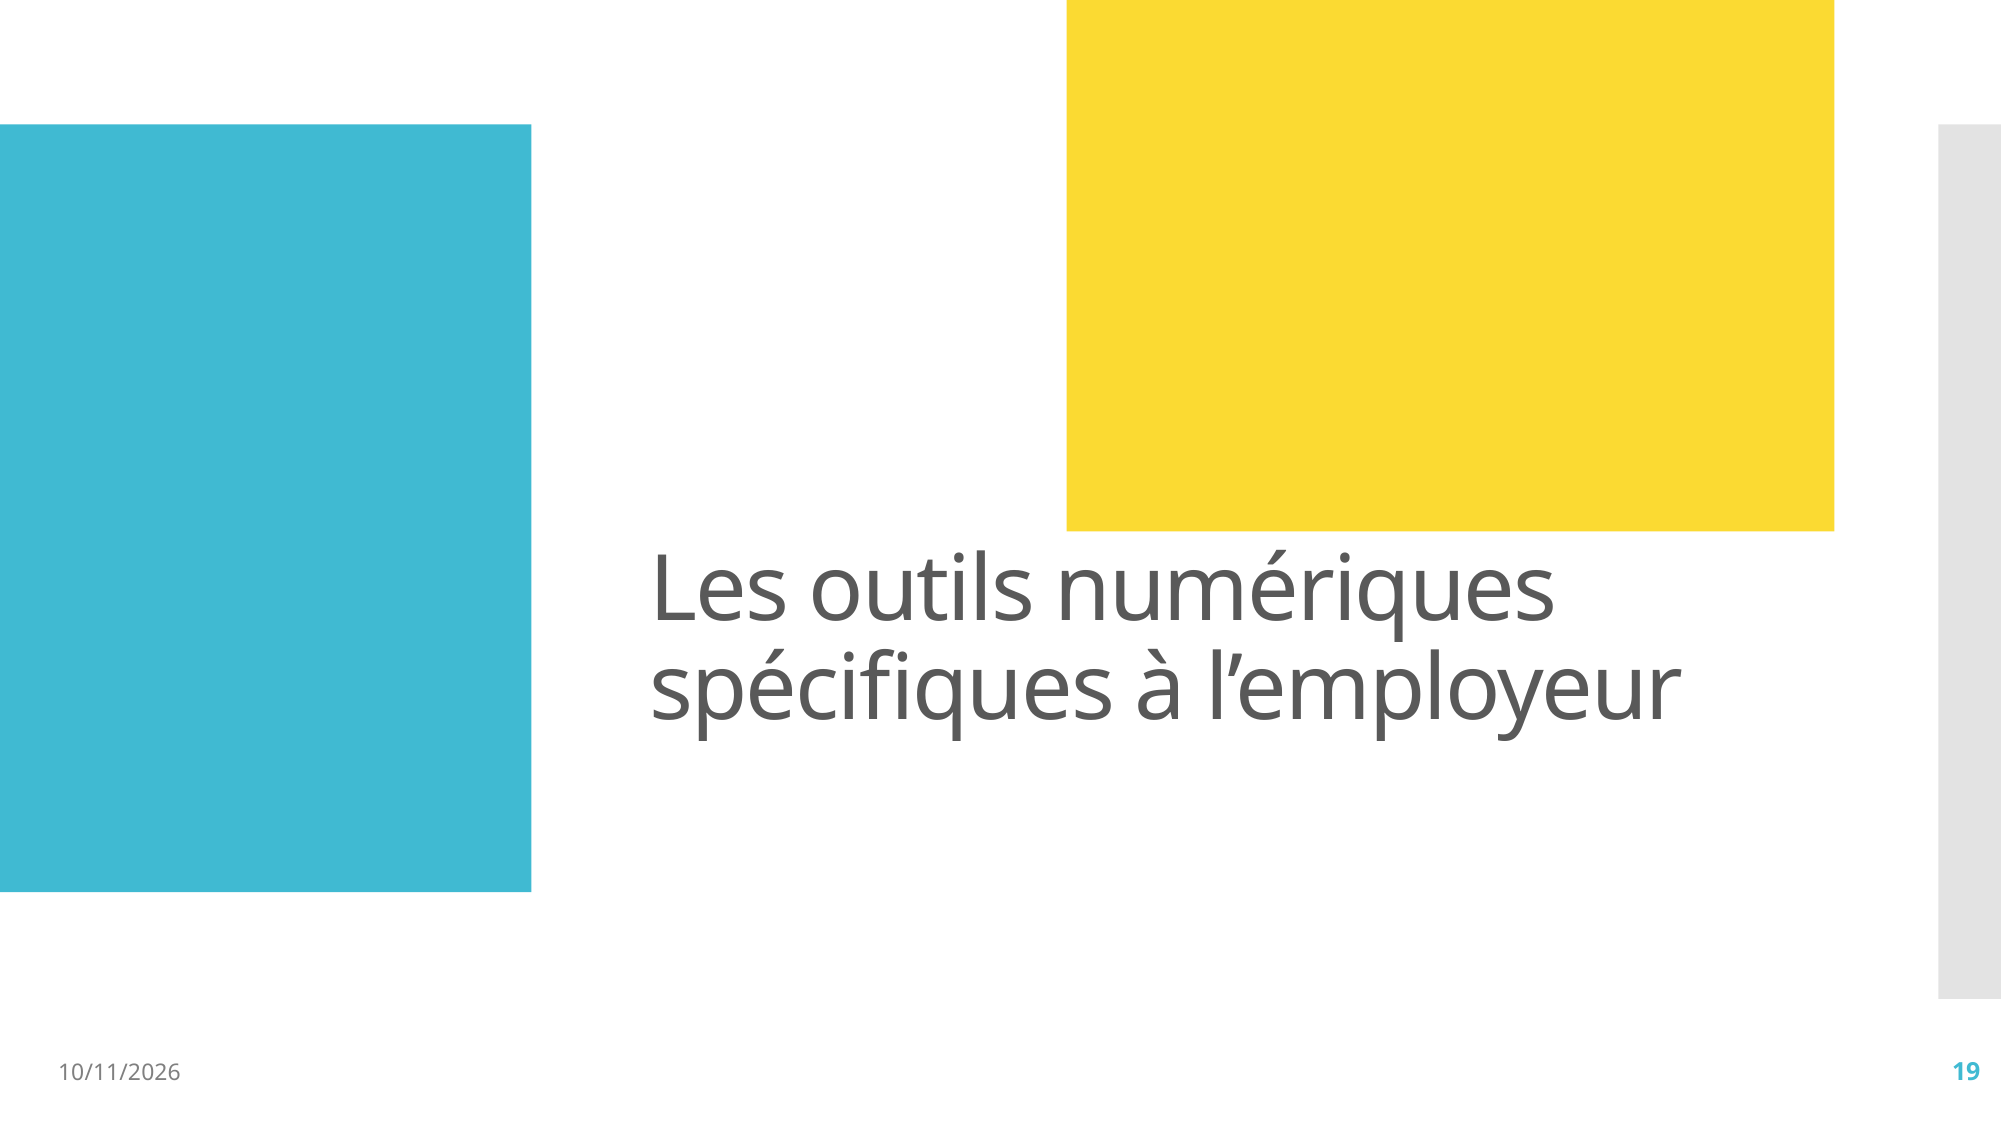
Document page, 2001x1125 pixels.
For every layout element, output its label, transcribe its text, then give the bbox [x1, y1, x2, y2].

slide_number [43, 1042, 493, 1103]
title Les outils numériques spécifiques à l’employeur [634, 213, 1835, 747]
slide_number 19 [1744, 1042, 1996, 1103]
